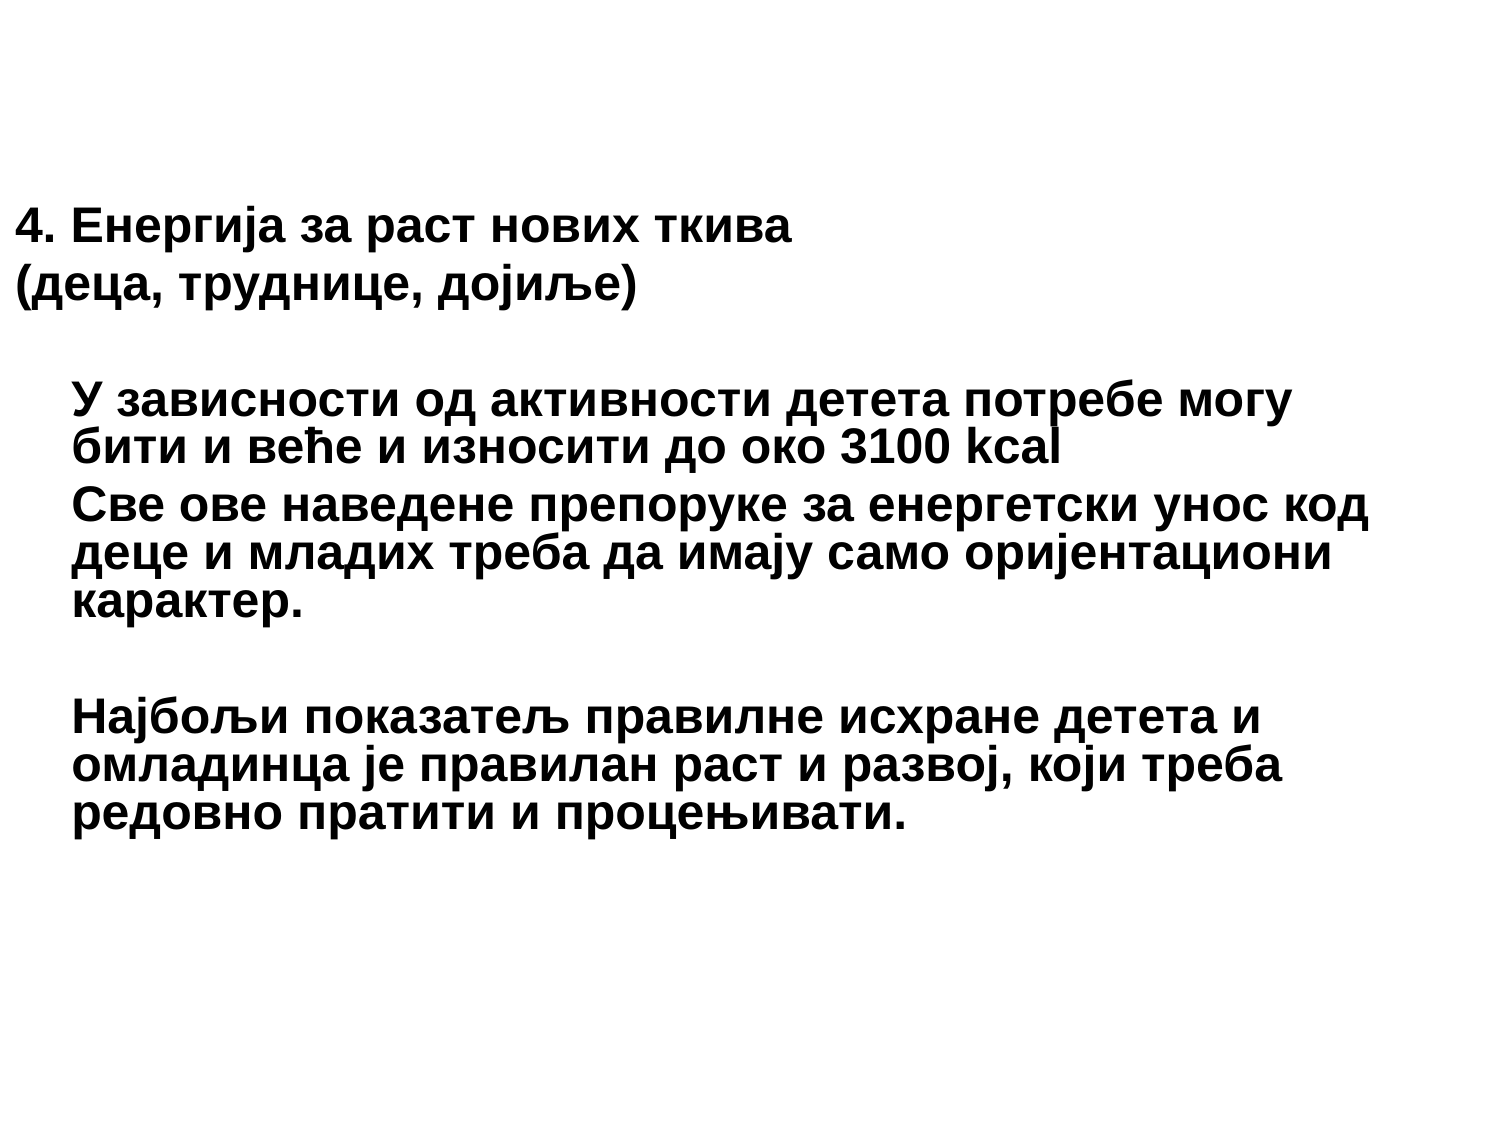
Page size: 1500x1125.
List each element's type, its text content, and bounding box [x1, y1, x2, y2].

list 4. Енергија за раст нових ткива (деца, труднице, дојиље) У зависности од активности детета потребе могу бити и веће и износити до око 3100 kcal Све ове наведене препоруке за енергетски унос код деце и младих треба да имају само оријентациони карактер. Најбољи показатељ правилне исхране детета и омладинца је правилан раст и развој, који треба редовно пратити и процењивати. [0, 196, 1412, 1048]
